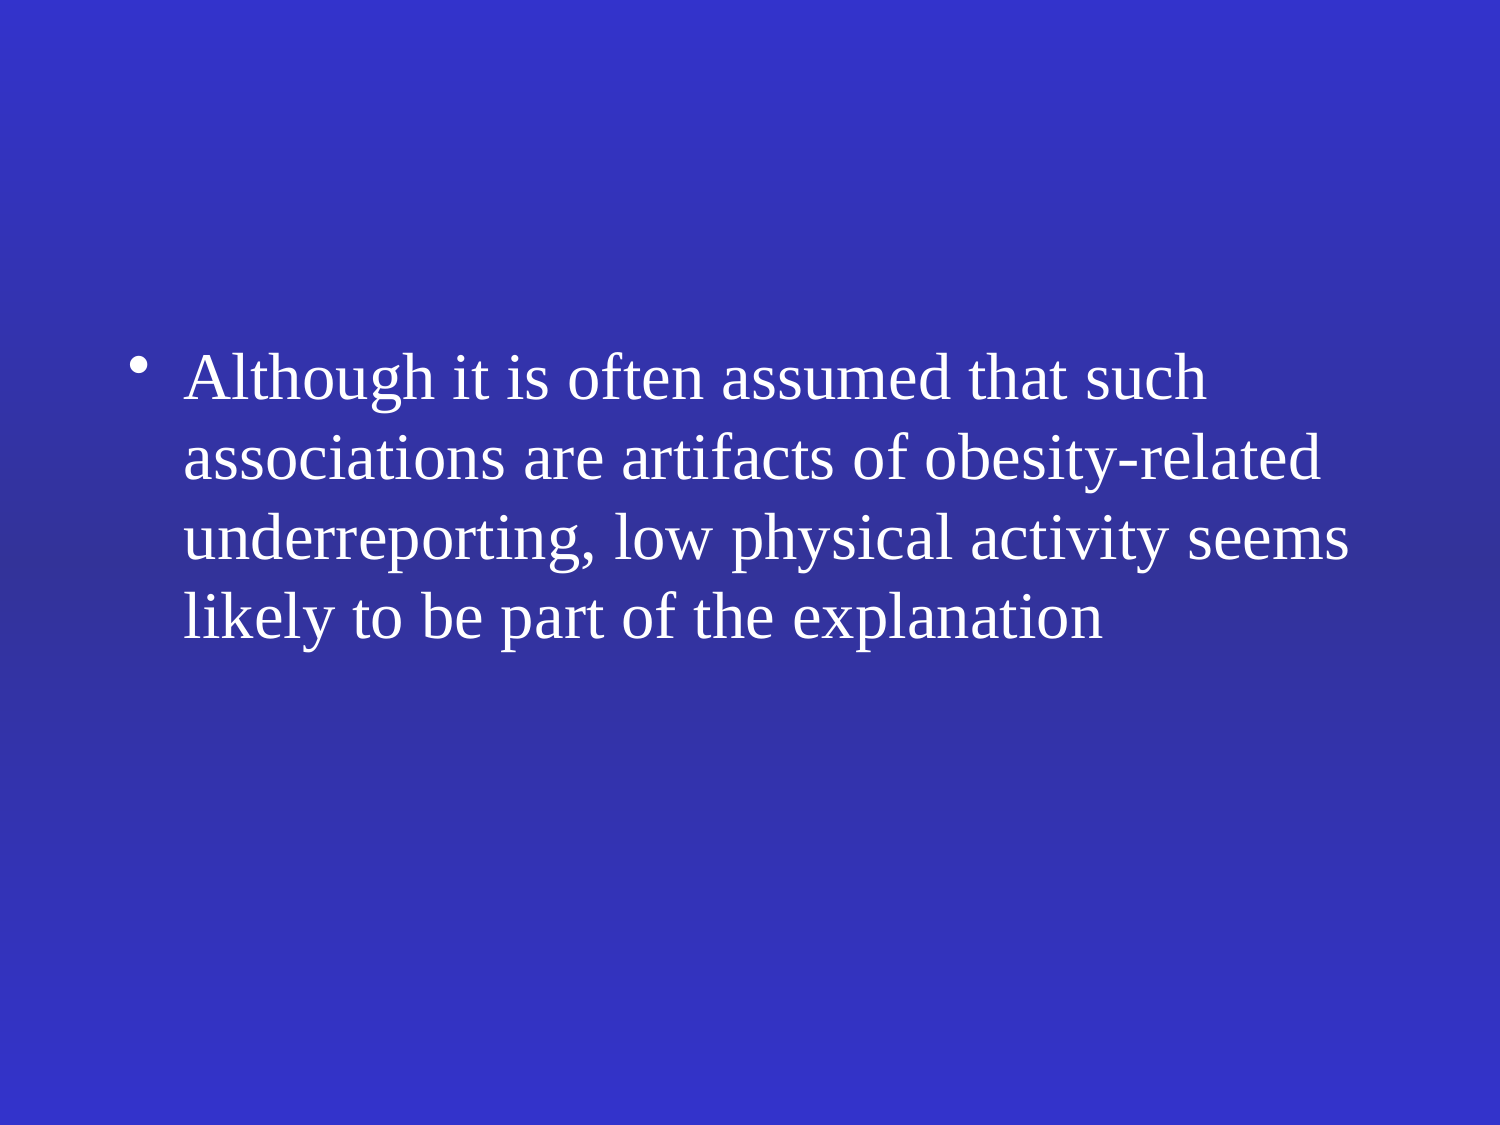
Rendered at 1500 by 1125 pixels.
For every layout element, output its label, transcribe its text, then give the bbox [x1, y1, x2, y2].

list Although it is often assumed that such associations are artifacts of obesity-related underreporting, low physical activity seems likely to be part of the explanation [112, 324, 1388, 1001]
